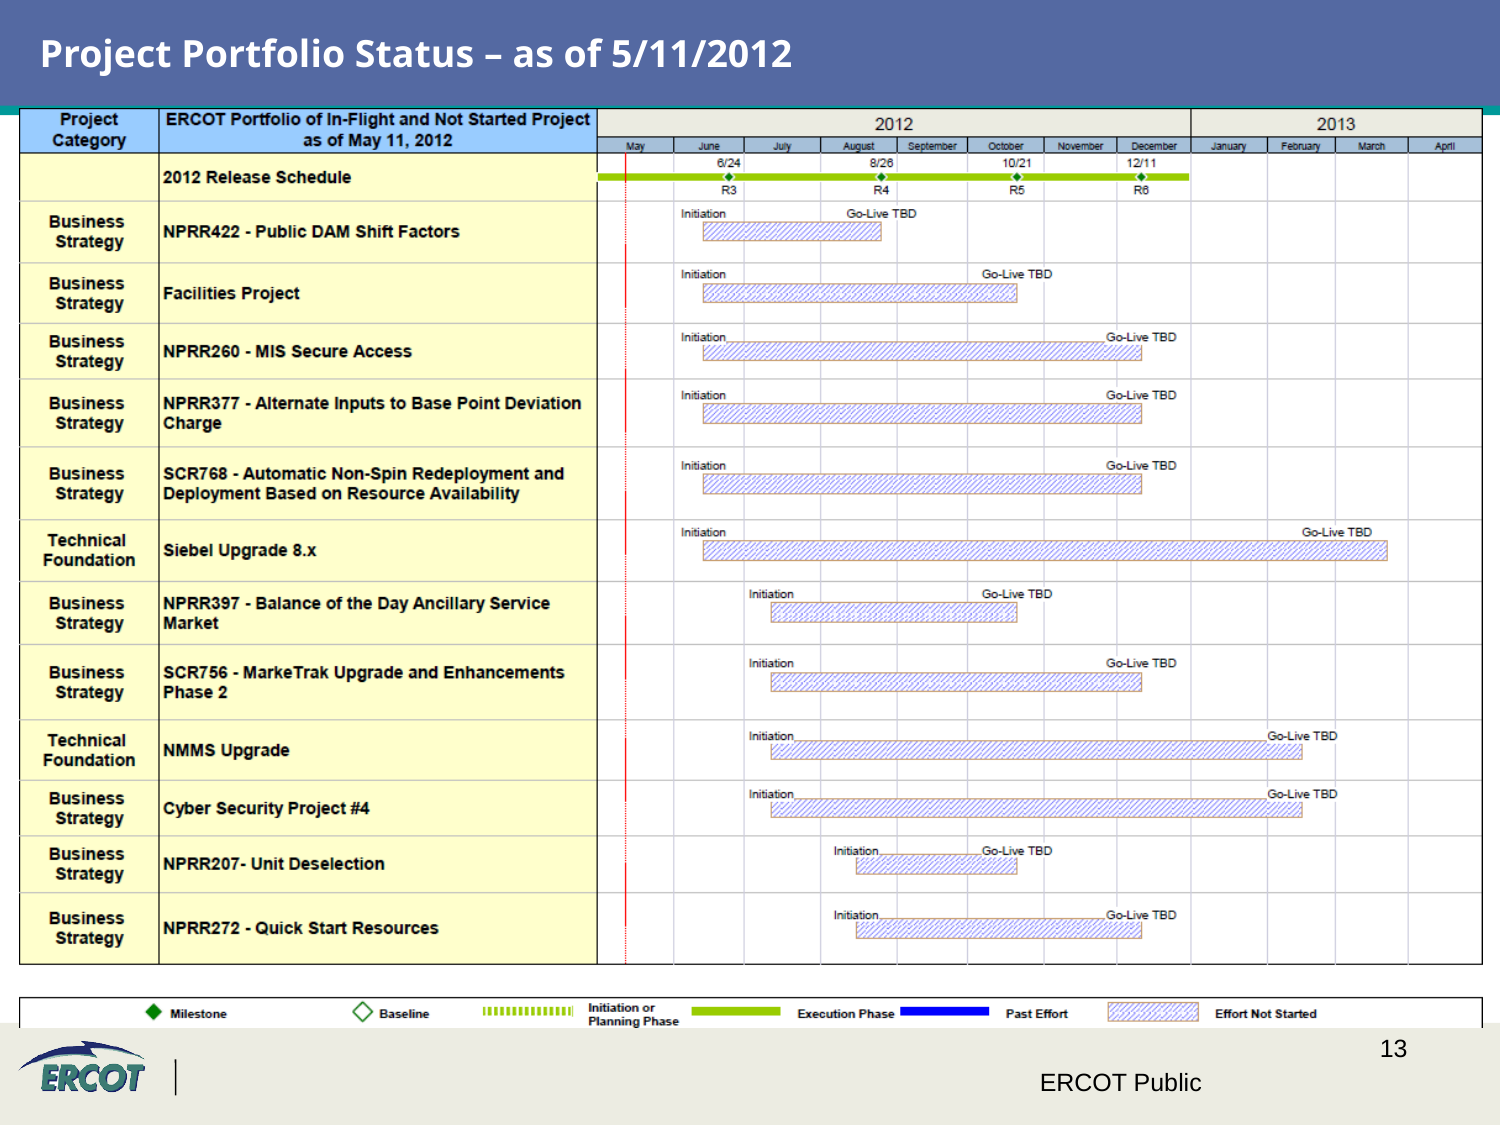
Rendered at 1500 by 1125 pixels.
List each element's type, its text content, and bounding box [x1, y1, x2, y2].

picture [19, 108, 1483, 1028]
picture [10, 1031, 151, 1111]
footer ERCOT Public [1025, 1059, 1438, 1125]
text_box Project Portfolio Status – as of 5/11/2012 [24, 30, 1163, 106]
text_box [24, 22, 1450, 85]
